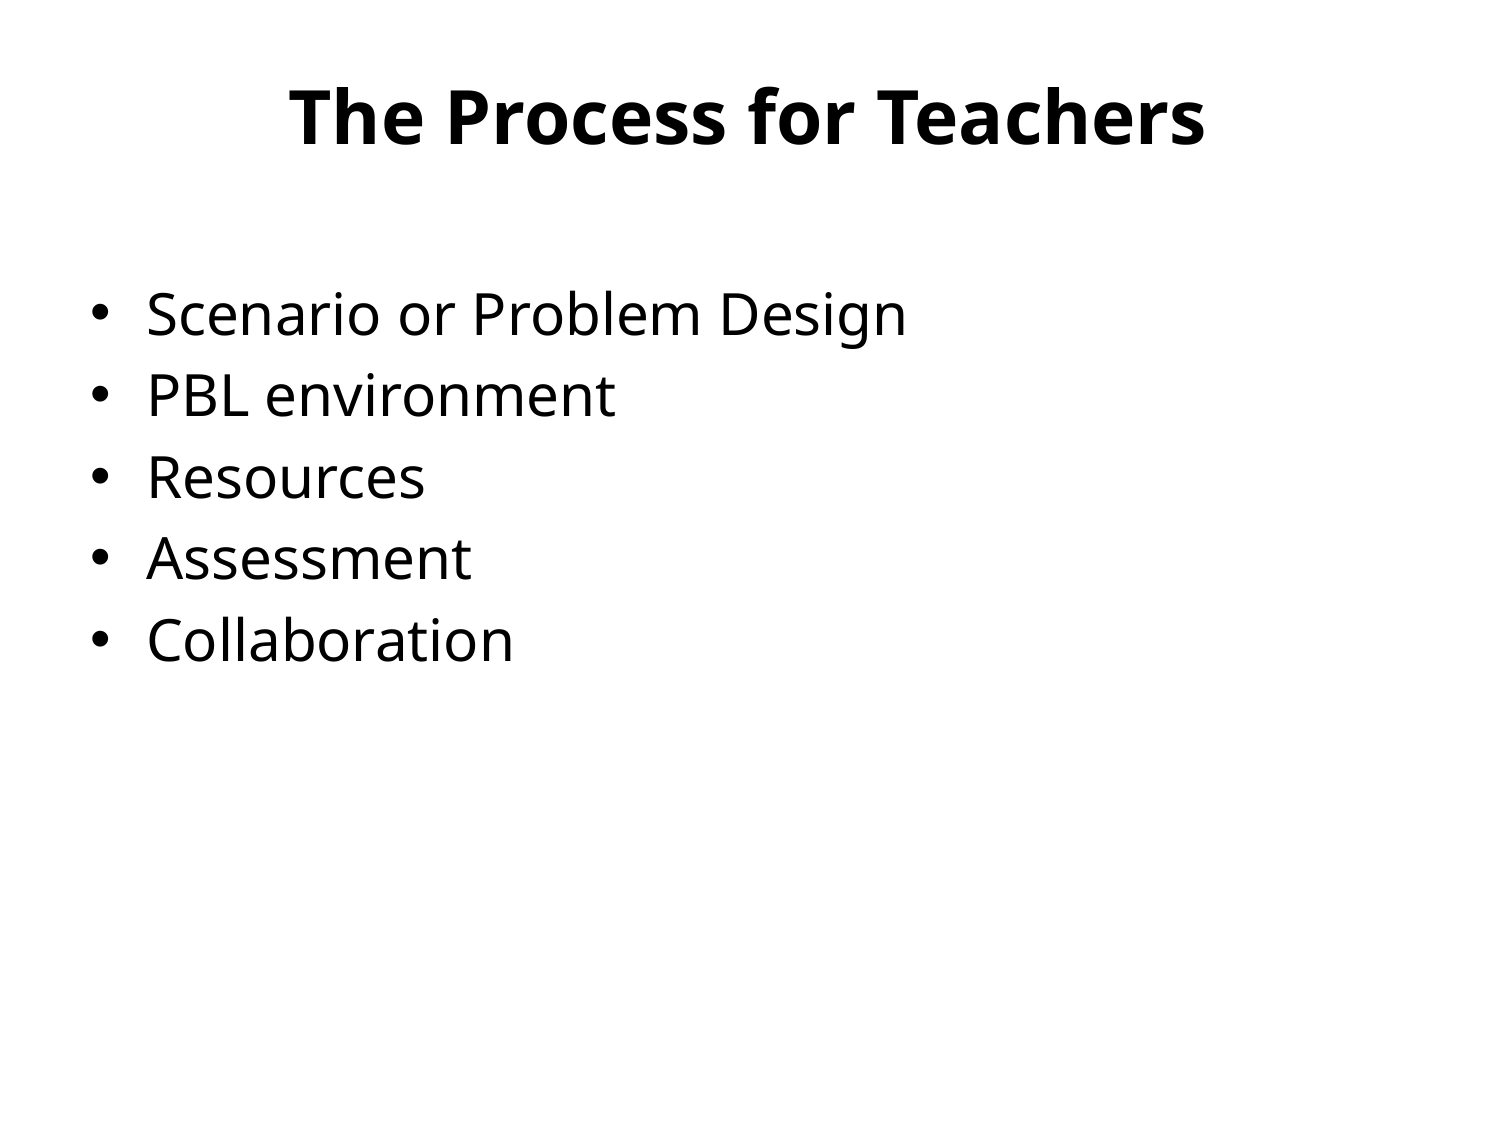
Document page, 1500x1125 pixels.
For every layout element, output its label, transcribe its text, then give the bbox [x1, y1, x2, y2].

list The Process for Teachers Scenario or Problem Design PBL environment Resources Assessment Collaboration [75, 62, 1425, 450]
